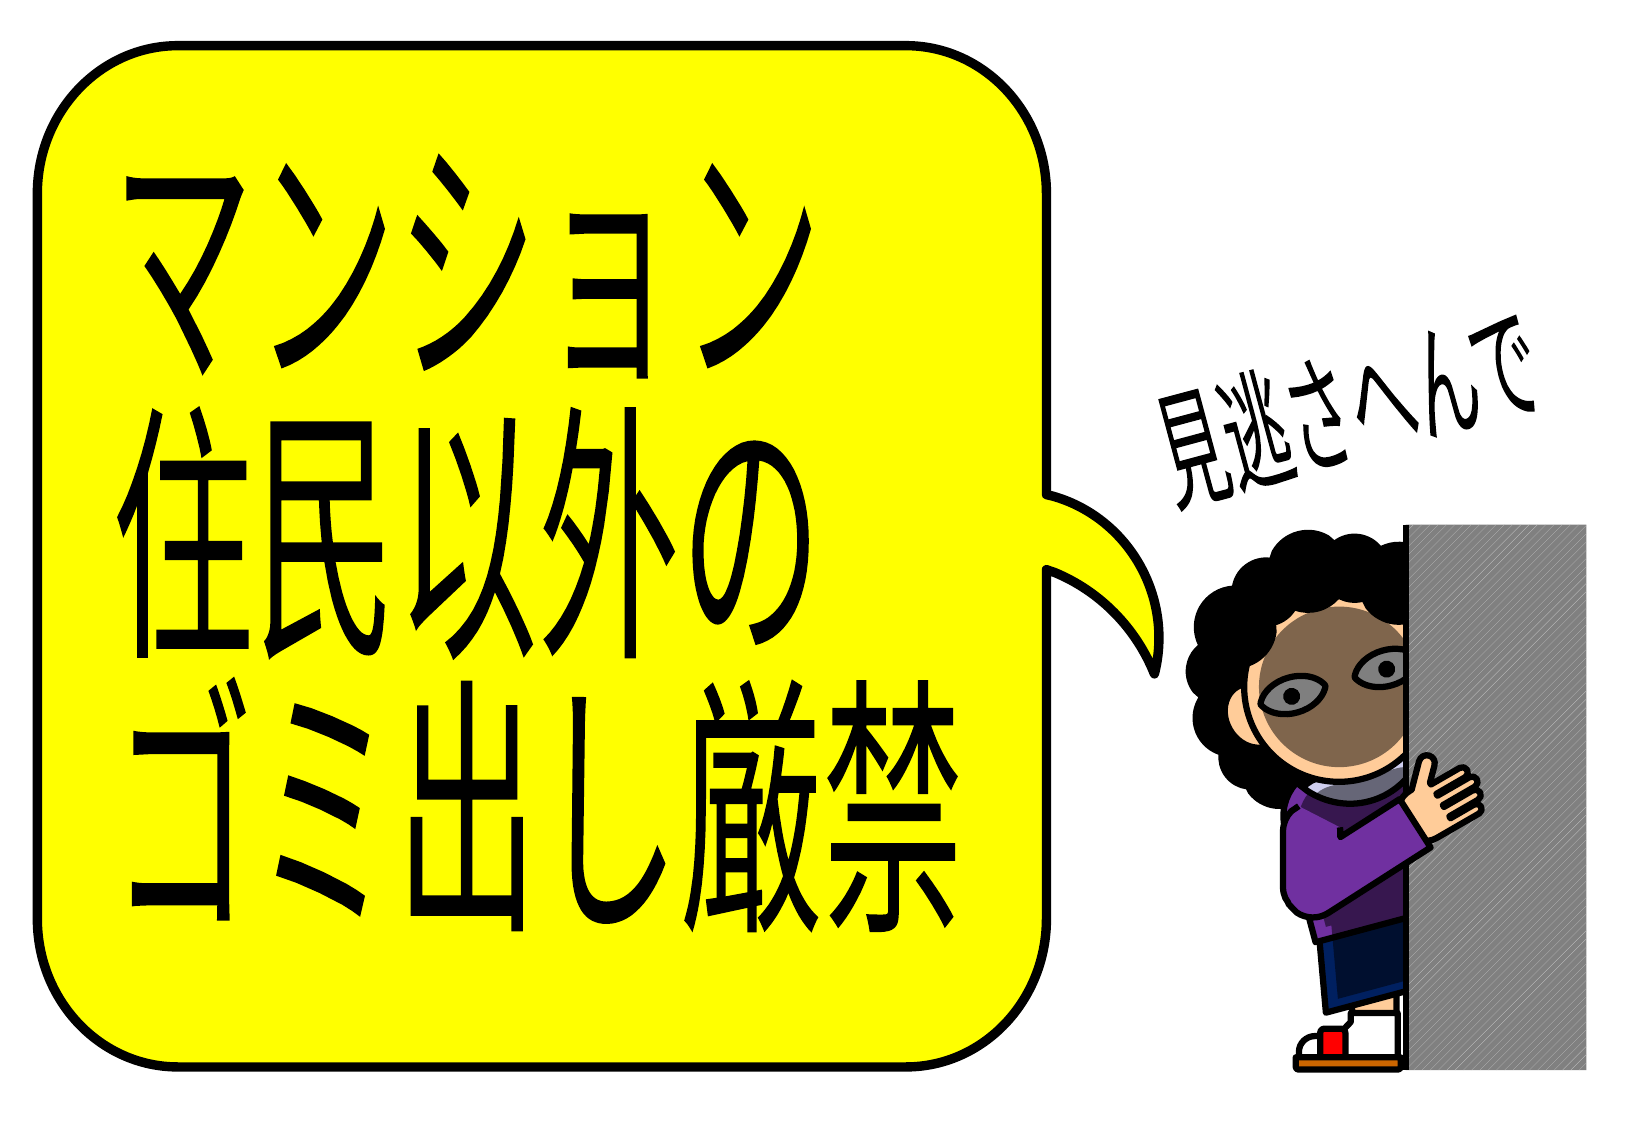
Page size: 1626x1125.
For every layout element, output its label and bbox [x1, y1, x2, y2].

text_box [1220, 522, 1587, 1071]
text_box [37, 45, 1159, 1067]
